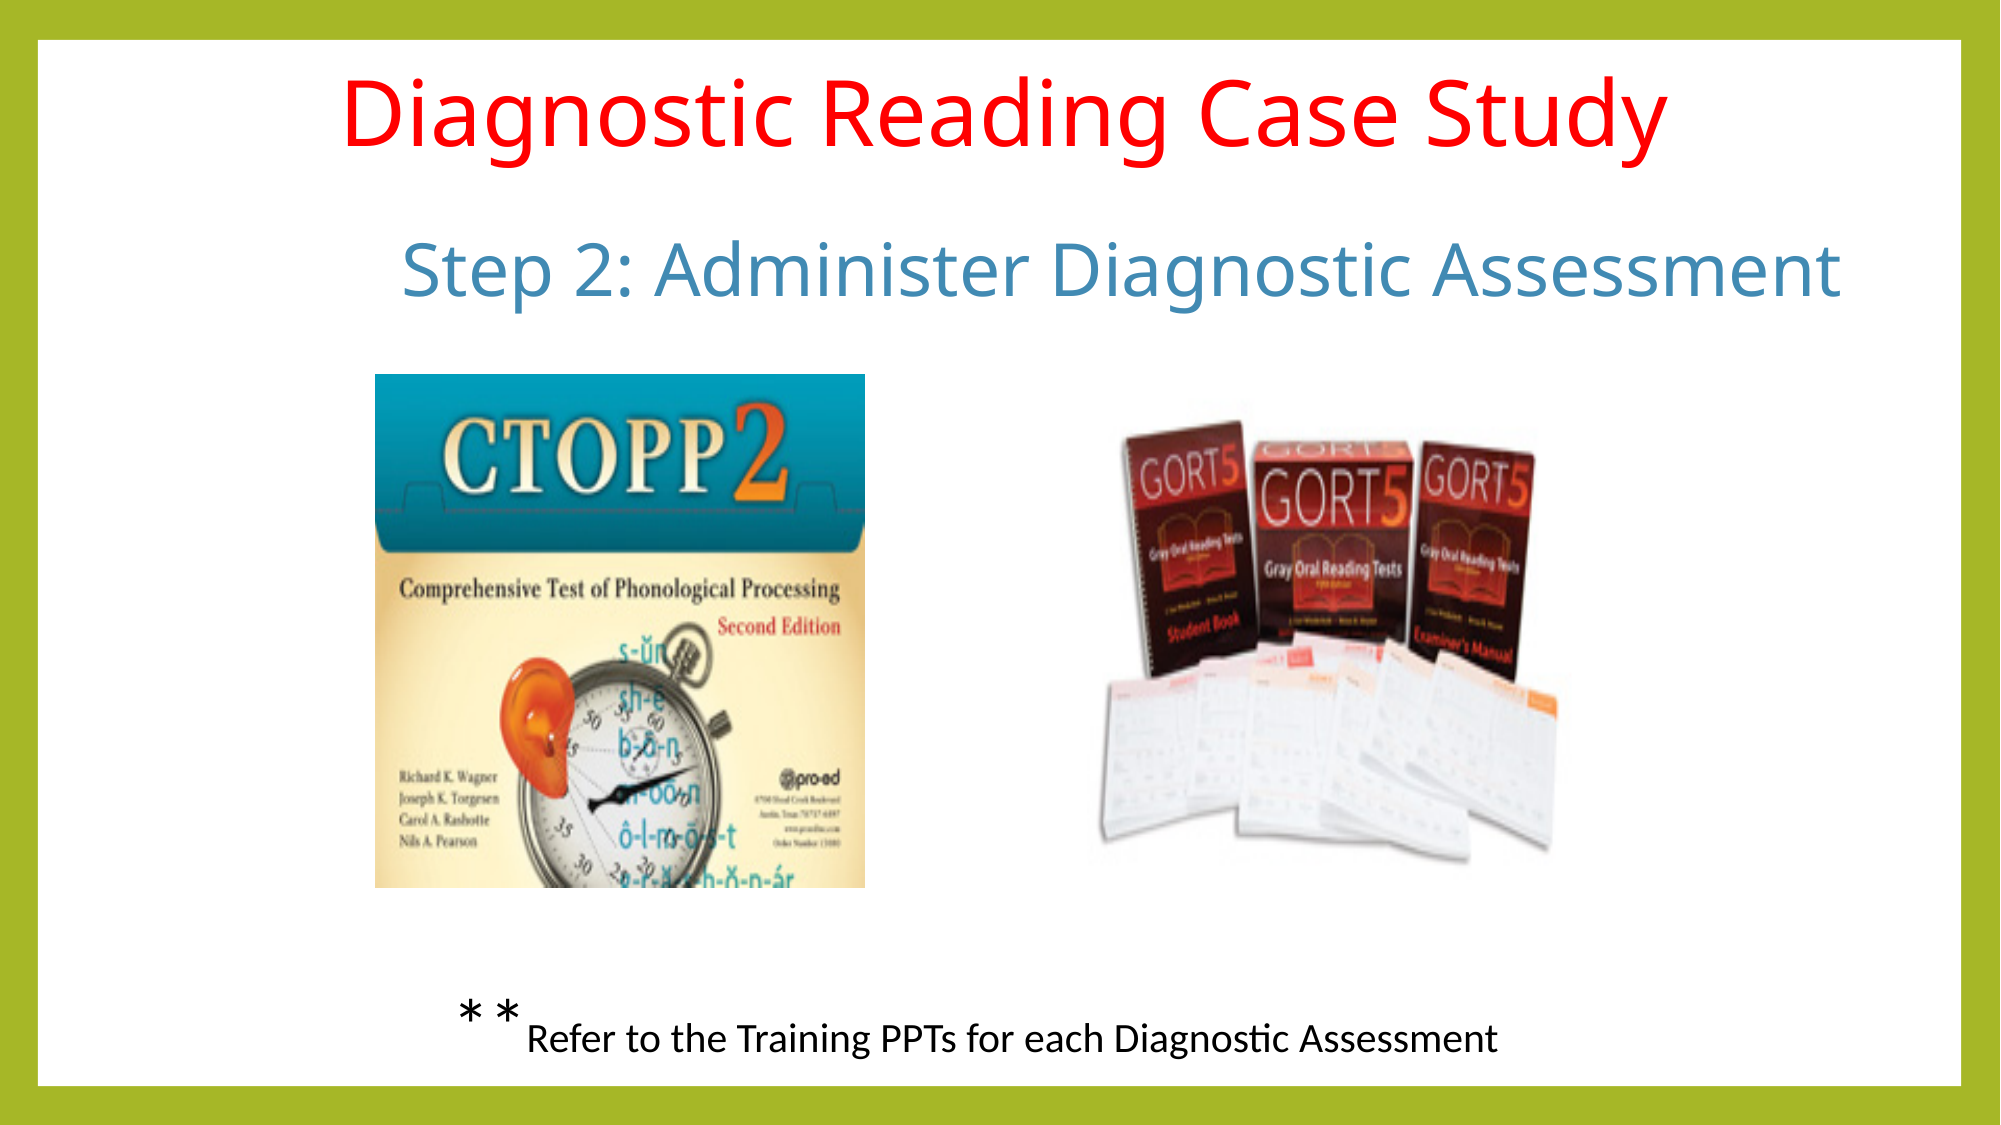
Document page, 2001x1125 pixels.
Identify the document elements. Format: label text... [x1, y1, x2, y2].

picture [374, 374, 865, 888]
list Step 2: Administer Diagnostic Assessment [287, 226, 1894, 375]
text_box **Refer to the Training PPTs for each Diagnostic Assessment [324, 970, 1525, 1096]
picture [1087, 374, 1578, 893]
title Diagnostic Reading Case Study [324, 4, 1713, 226]
